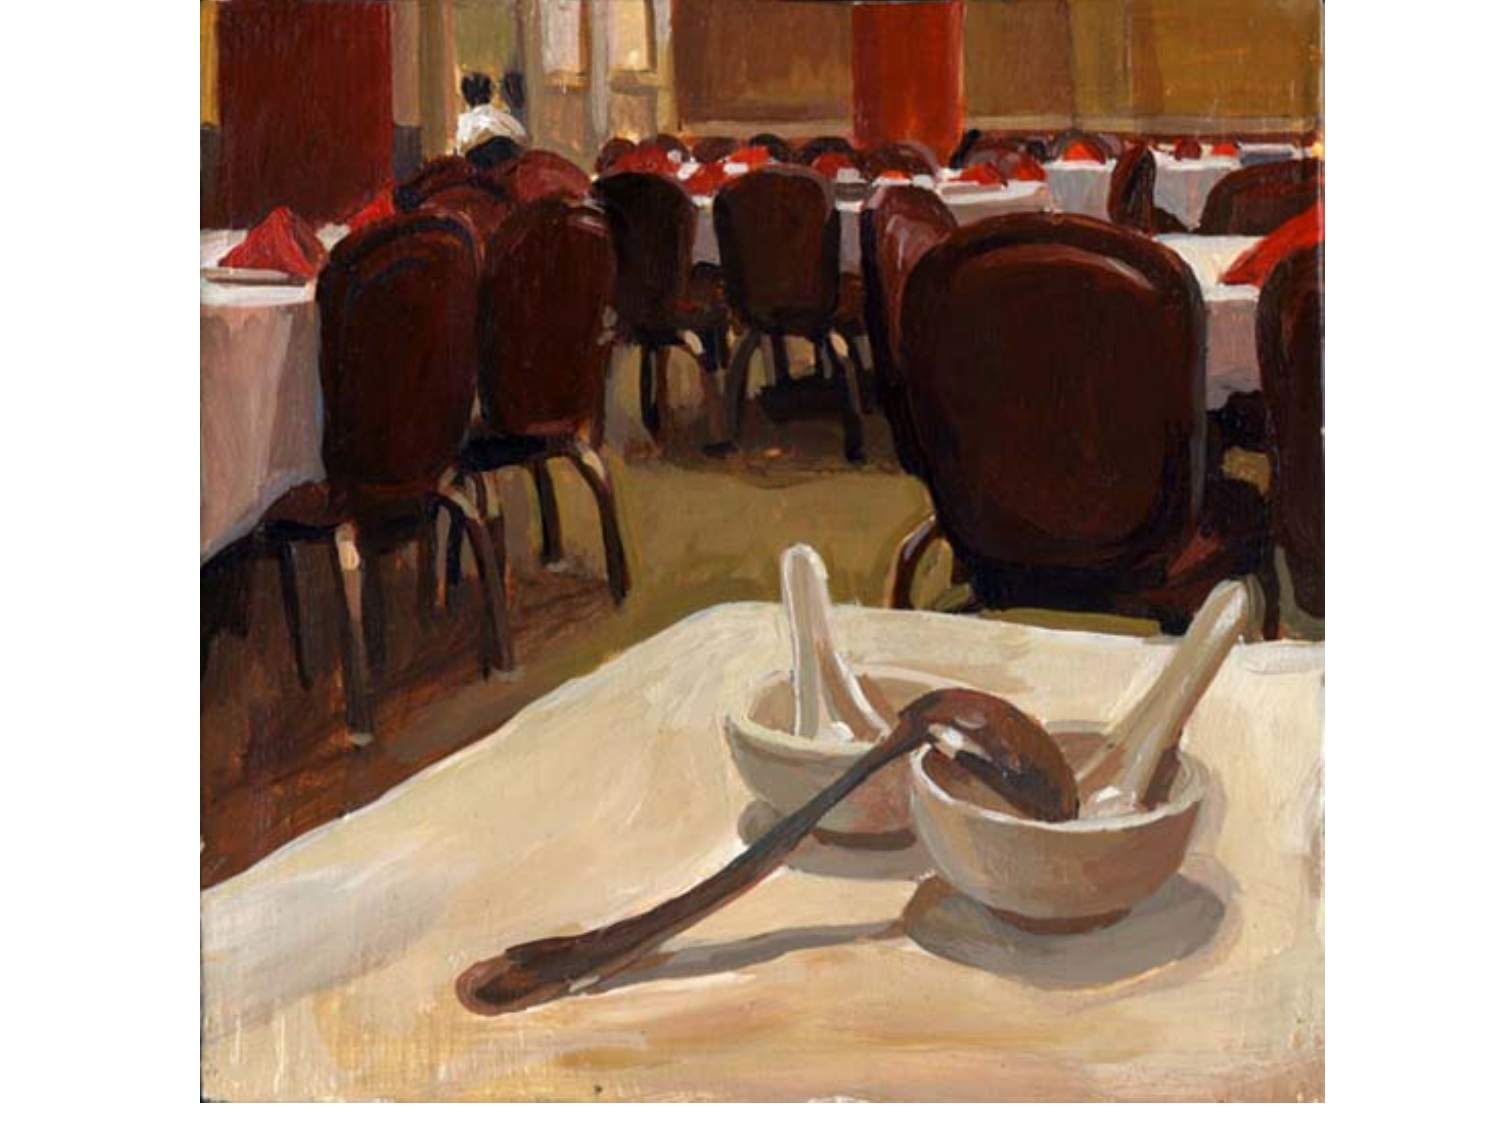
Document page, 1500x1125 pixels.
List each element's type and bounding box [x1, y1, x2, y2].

picture [199, 0, 1326, 1103]
